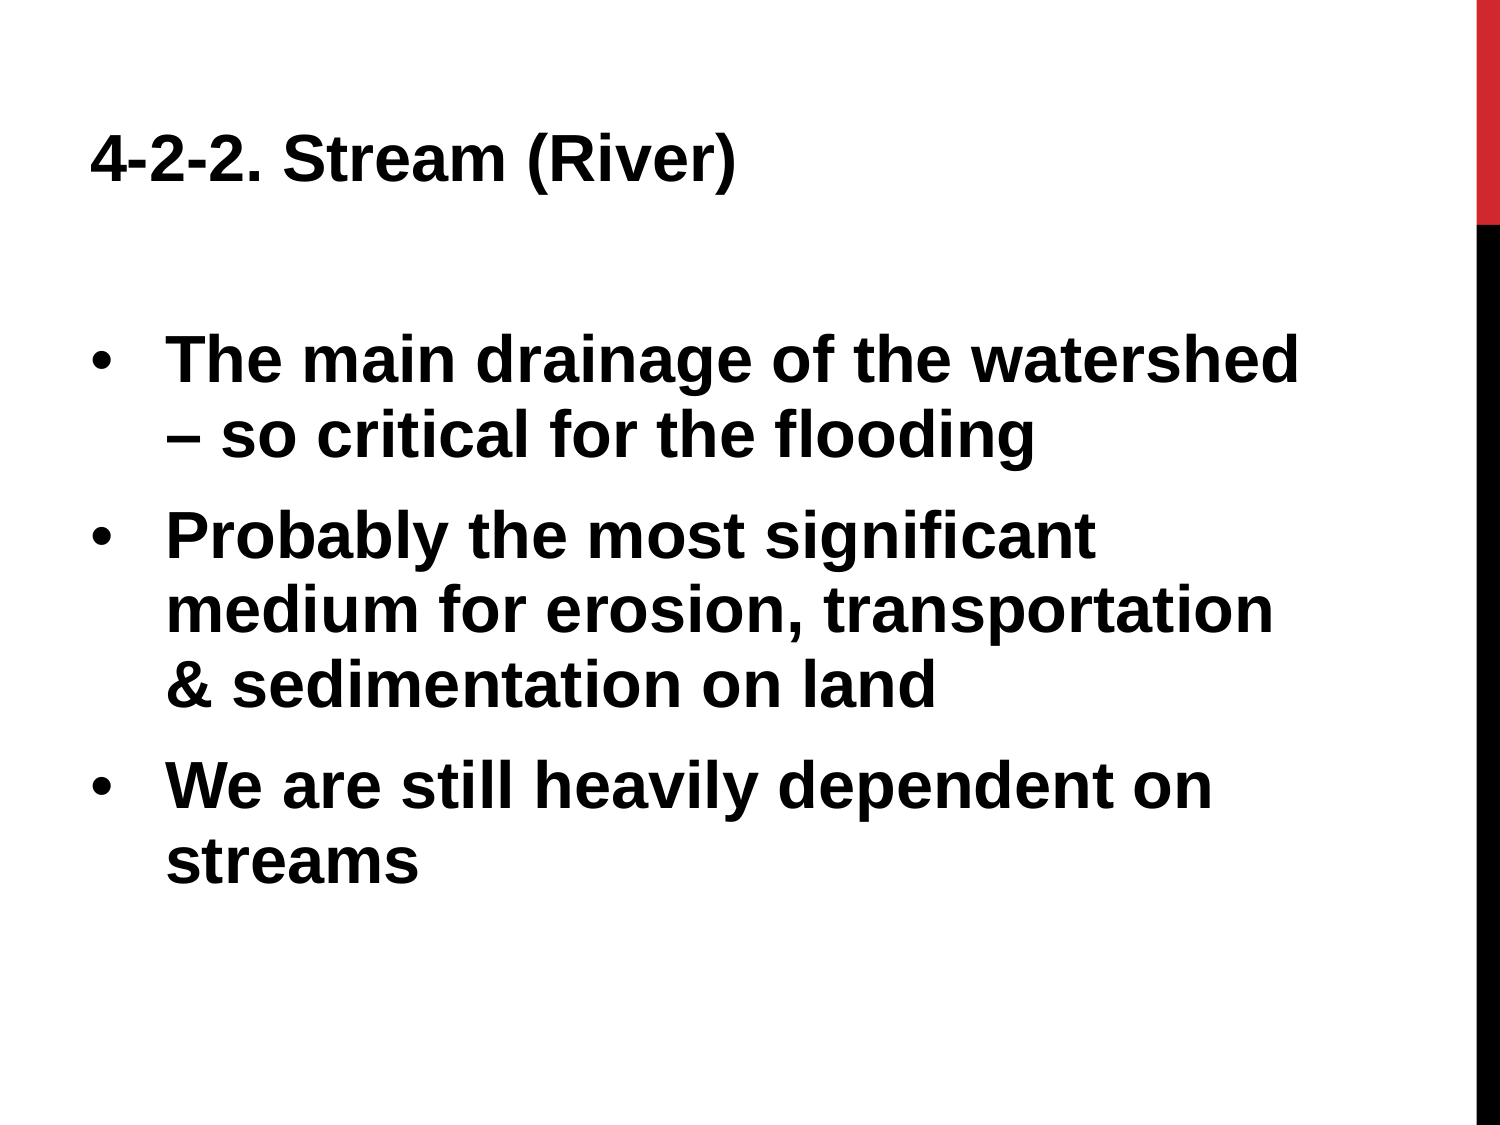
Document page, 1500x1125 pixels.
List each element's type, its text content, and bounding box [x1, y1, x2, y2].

list 4-2-2. Stream (River) The main drainage of the watershed – so critical for the flooding Probably the most significant medium for erosion, transportation & sedimentation on land We are still heavily dependent on streams [75, 113, 1325, 1005]
